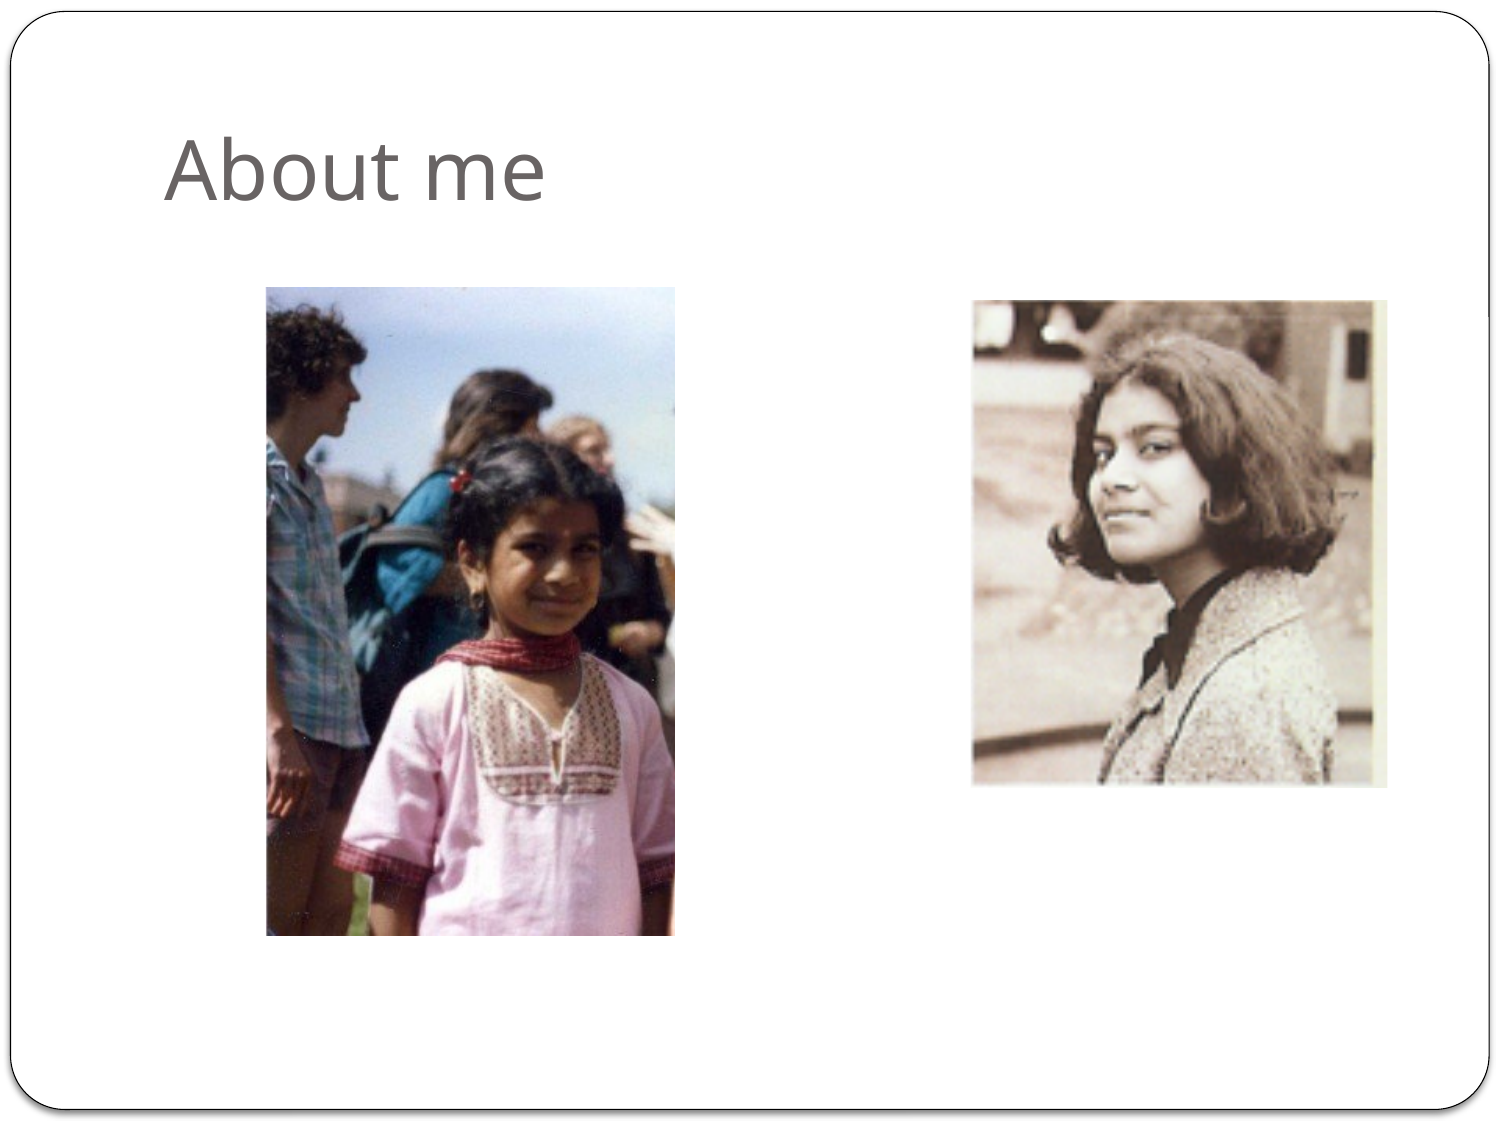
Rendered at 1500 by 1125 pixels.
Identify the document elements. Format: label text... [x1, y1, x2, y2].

title About me [150, 45, 1425, 233]
picture [970, 299, 1388, 788]
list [265, 287, 676, 937]
